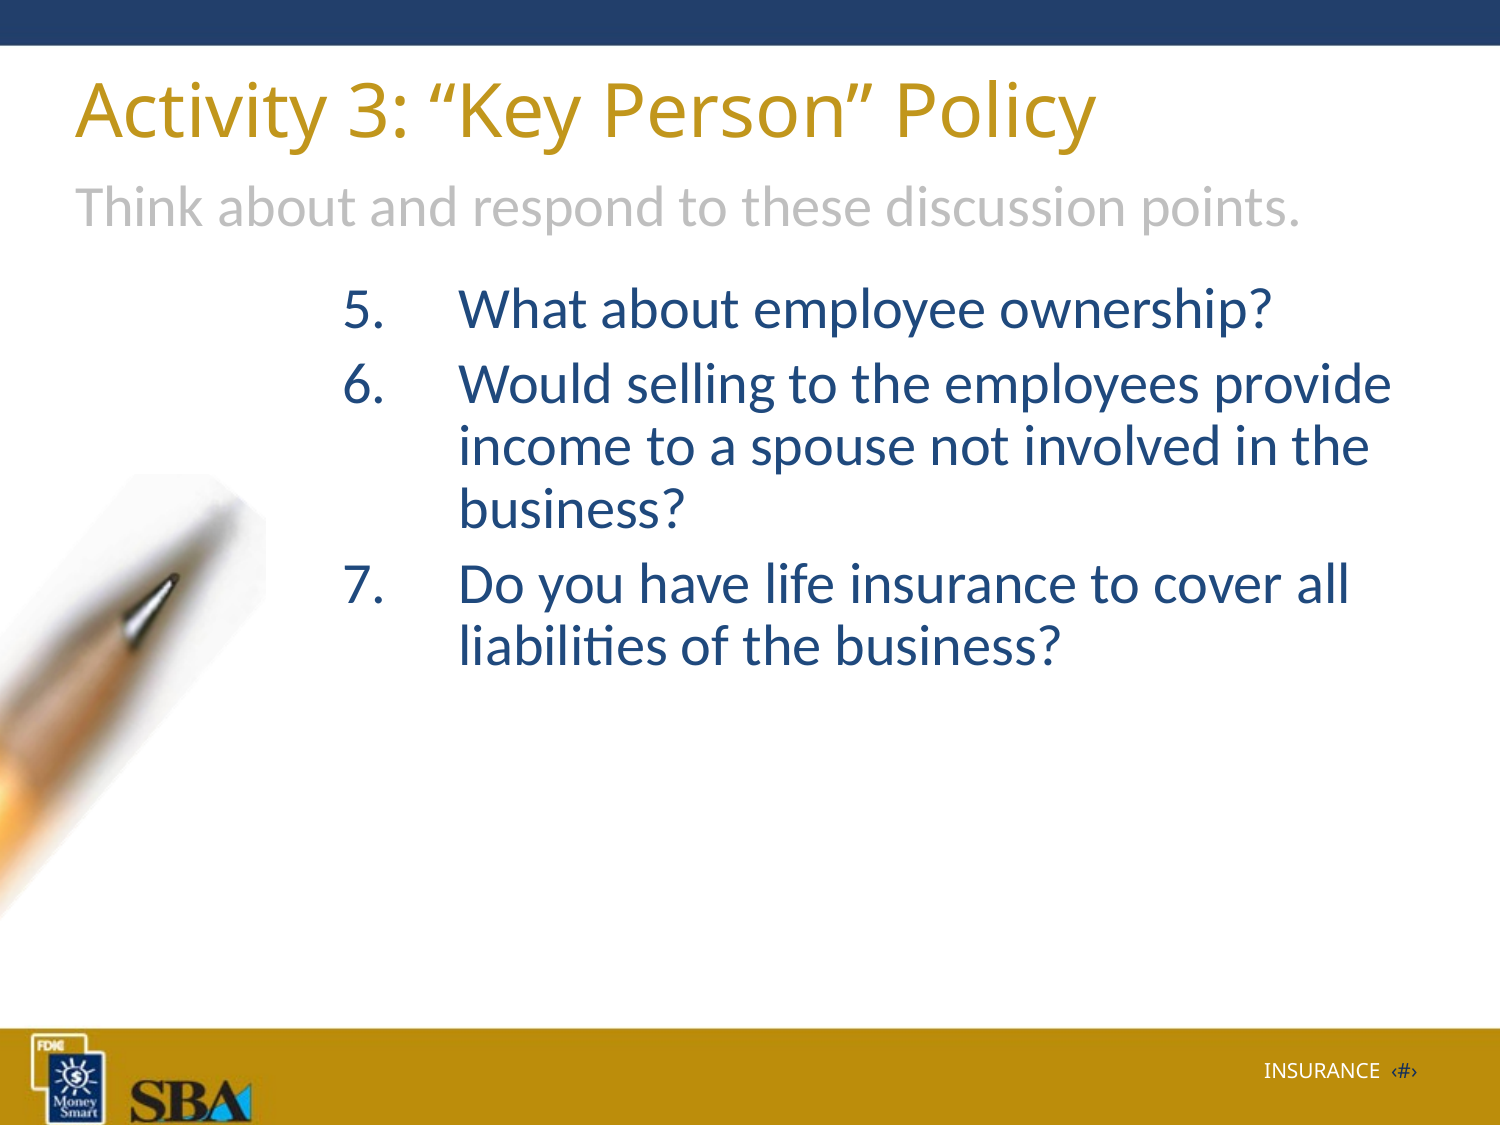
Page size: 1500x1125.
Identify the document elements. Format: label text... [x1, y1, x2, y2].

picture [0, 0, 1500, 1125]
text_box What about employee ownership? Would selling to the employees provide income to a spouse not involved in the business? Do you have life insurance to cover all liabilities of the business? [334, 270, 1425, 685]
title Activity 3: “Key Person” Policy [74, 61, 1426, 163]
list Think about and respond to these discussion points. [74, 167, 1426, 869]
